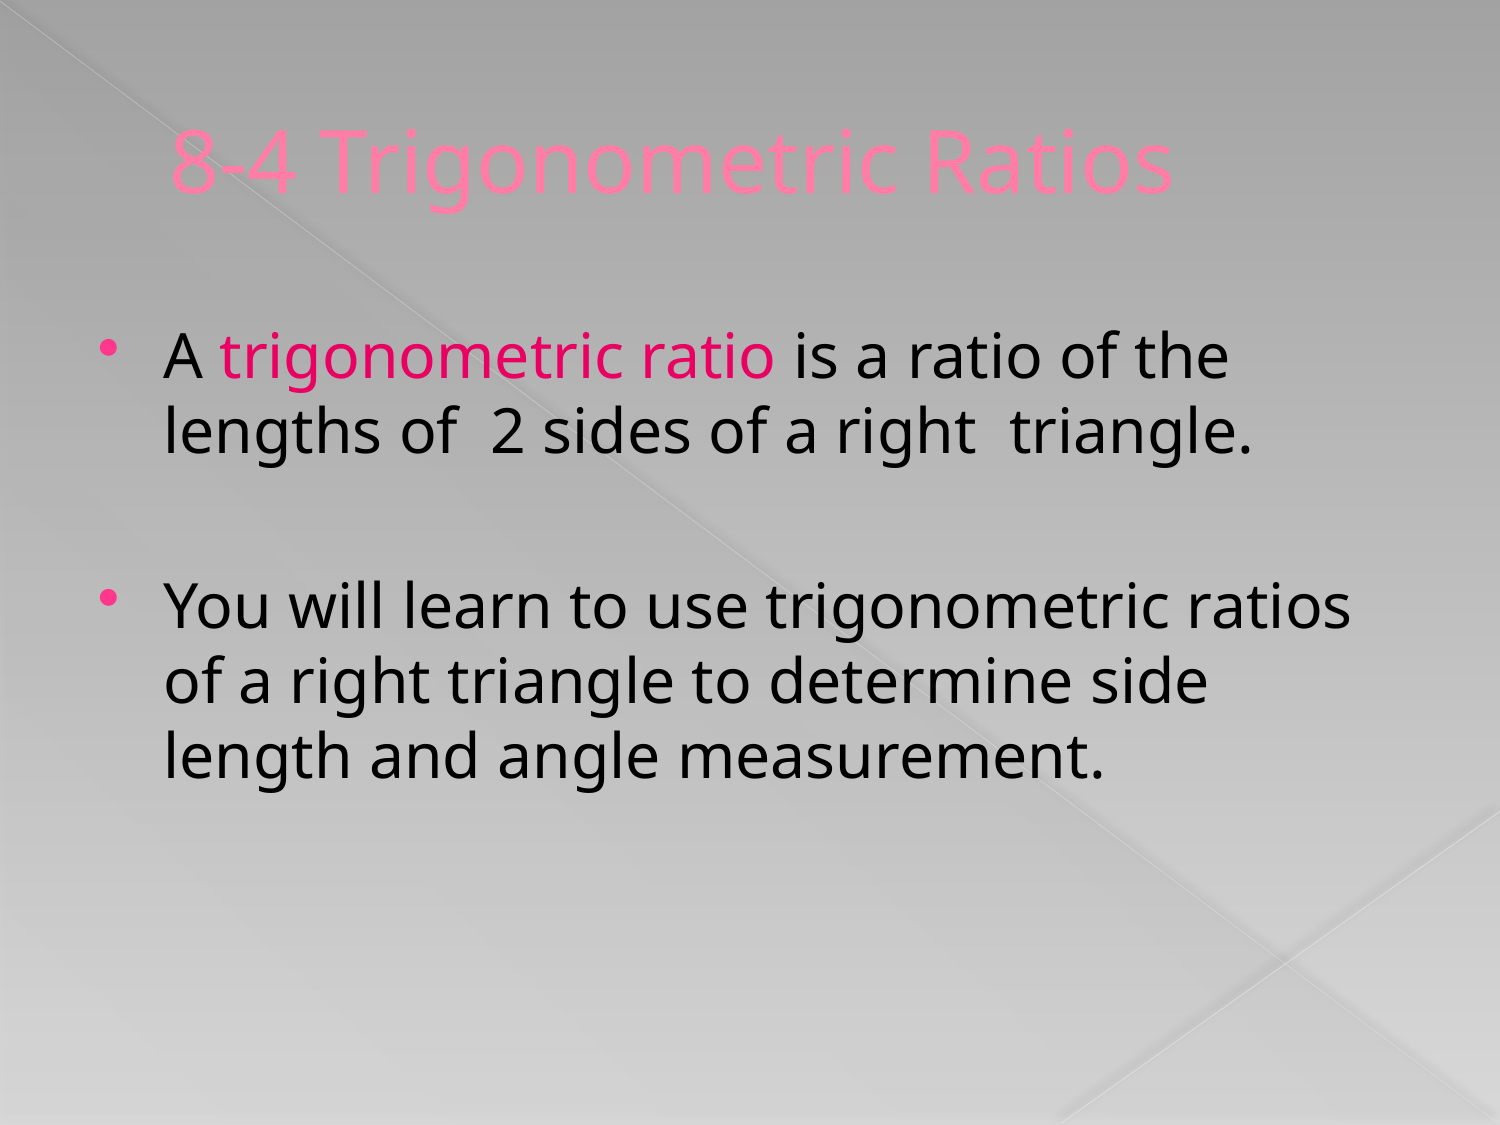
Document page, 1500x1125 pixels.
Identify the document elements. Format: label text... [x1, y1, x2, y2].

title 8-4 Trigonometric Ratios [75, 43, 1425, 274]
list A trigonometric ratio is a ratio of the lengths of 2 sides of a right triangle. You will learn to use trigonometric ratios of a right triangle to determine side length and angle measurement. [75, 308, 1425, 1059]
